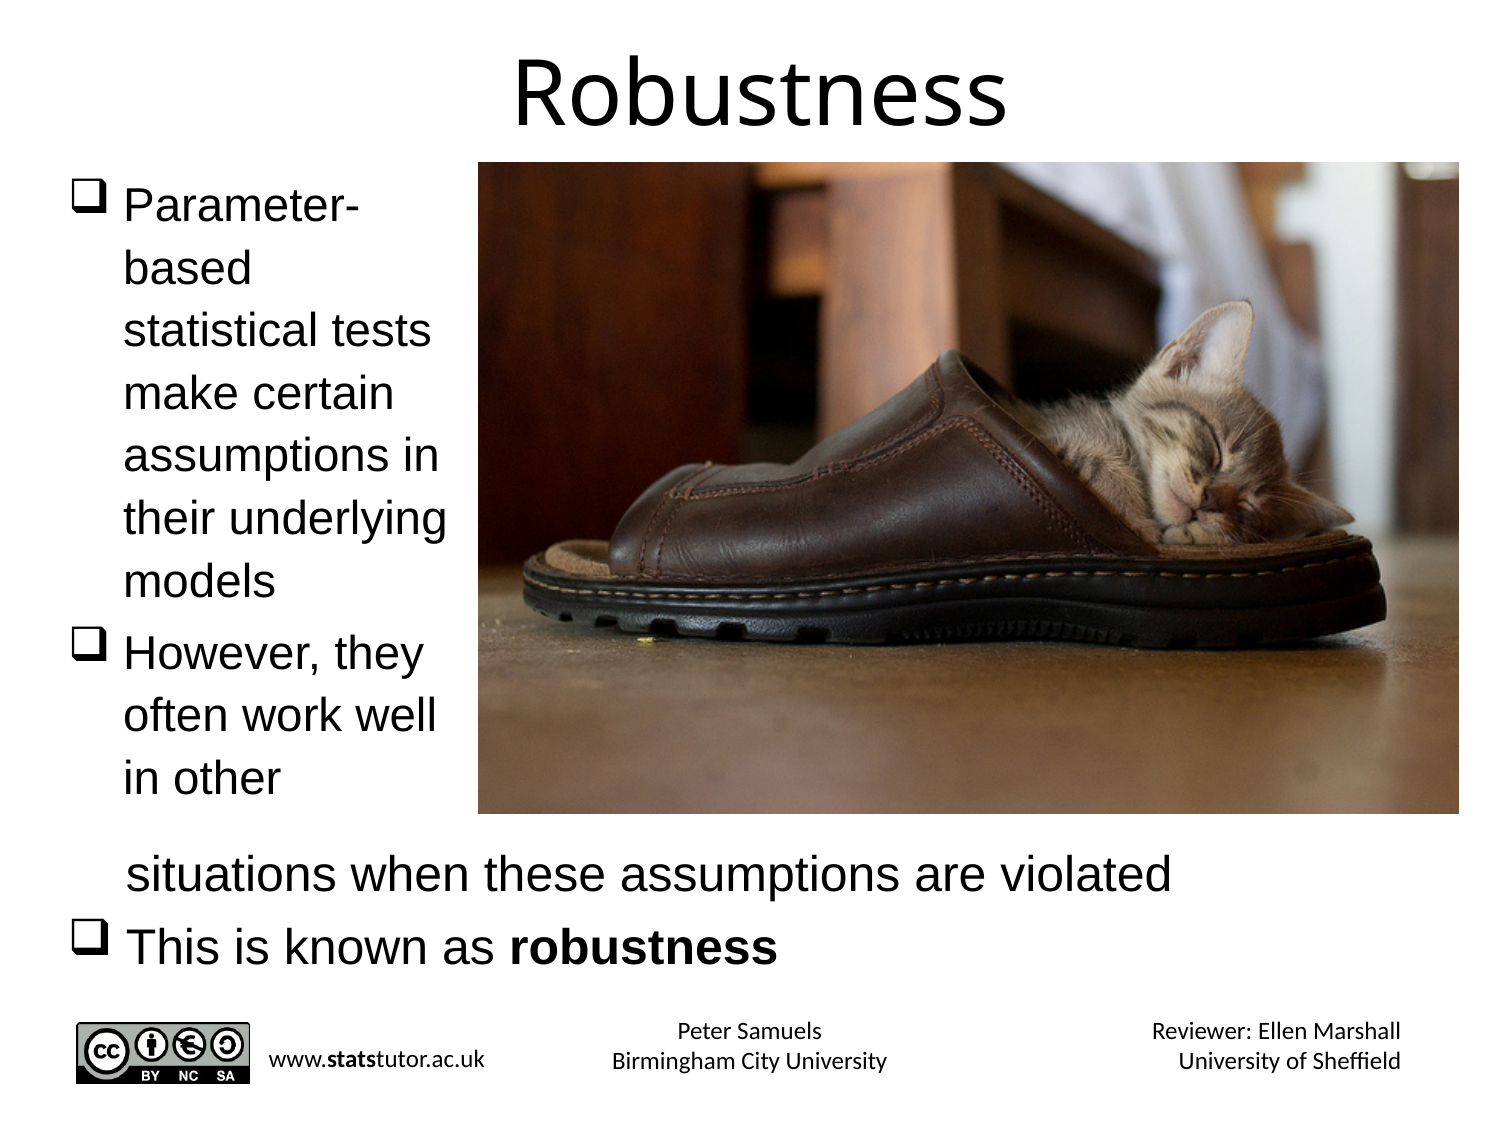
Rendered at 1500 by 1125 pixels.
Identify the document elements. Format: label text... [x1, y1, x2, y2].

list Parameter-based statistical tests make certain assumptions in their underlying models However, they often work well in other [53, 160, 467, 834]
text_box situations when these assumptions are violated This is known as robustness [53, 834, 1459, 982]
title Robustness [85, 30, 1436, 147]
picture [76, 1022, 251, 1084]
picture [477, 162, 1459, 814]
text_box www.statstutor.ac.uk [254, 1035, 538, 1080]
text_box Reviewer: Ellen Marshall University of Sheffield [1038, 1007, 1417, 1083]
text_box Peter Samuels Birmingham City University [549, 1007, 951, 1083]
